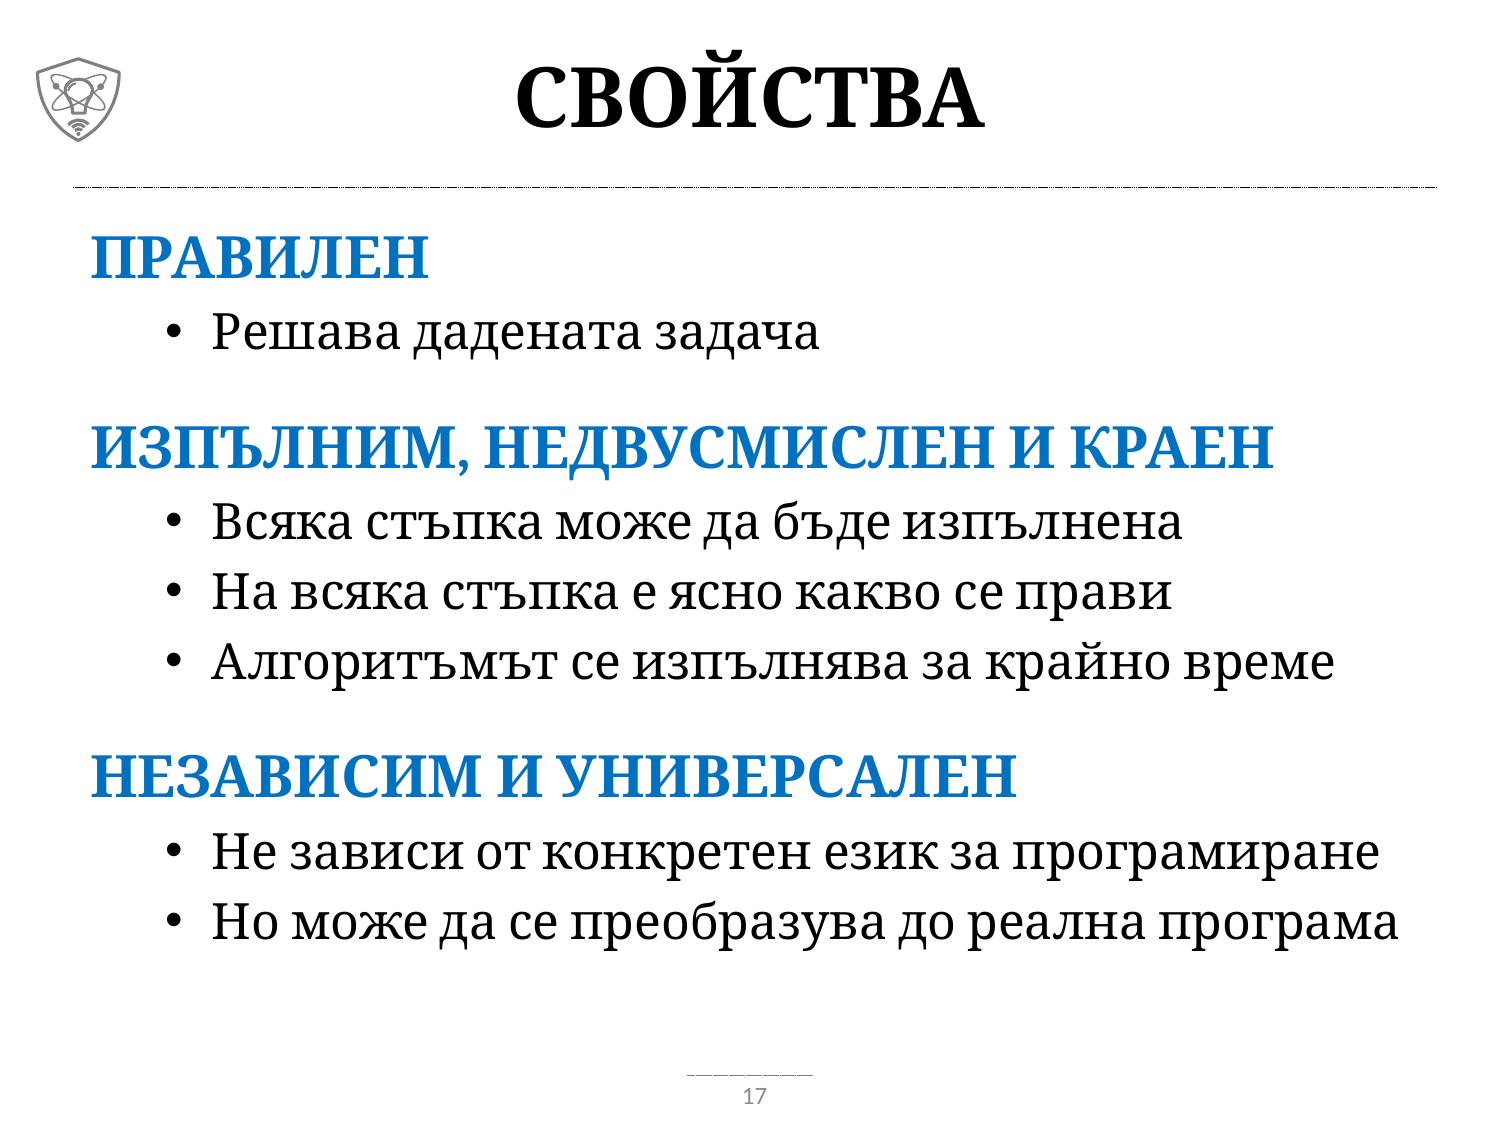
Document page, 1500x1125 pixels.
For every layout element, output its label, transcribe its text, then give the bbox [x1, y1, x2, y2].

title Свойства [0, 0, 1500, 188]
list Правилен Решава дадената задача Изпълним, недвусмислен и краен Всяка стъпка може да бъде изпълнена На всяка стъпка е ясно какво се прави Алгоритъмът се изпълнява за крайно време Независим и универсален Не зависи от конкретен език за програмиране Но може да се преобразува до реална програма [75, 212, 1450, 1063]
slide_number 17 [579, 1065, 930, 1125]
